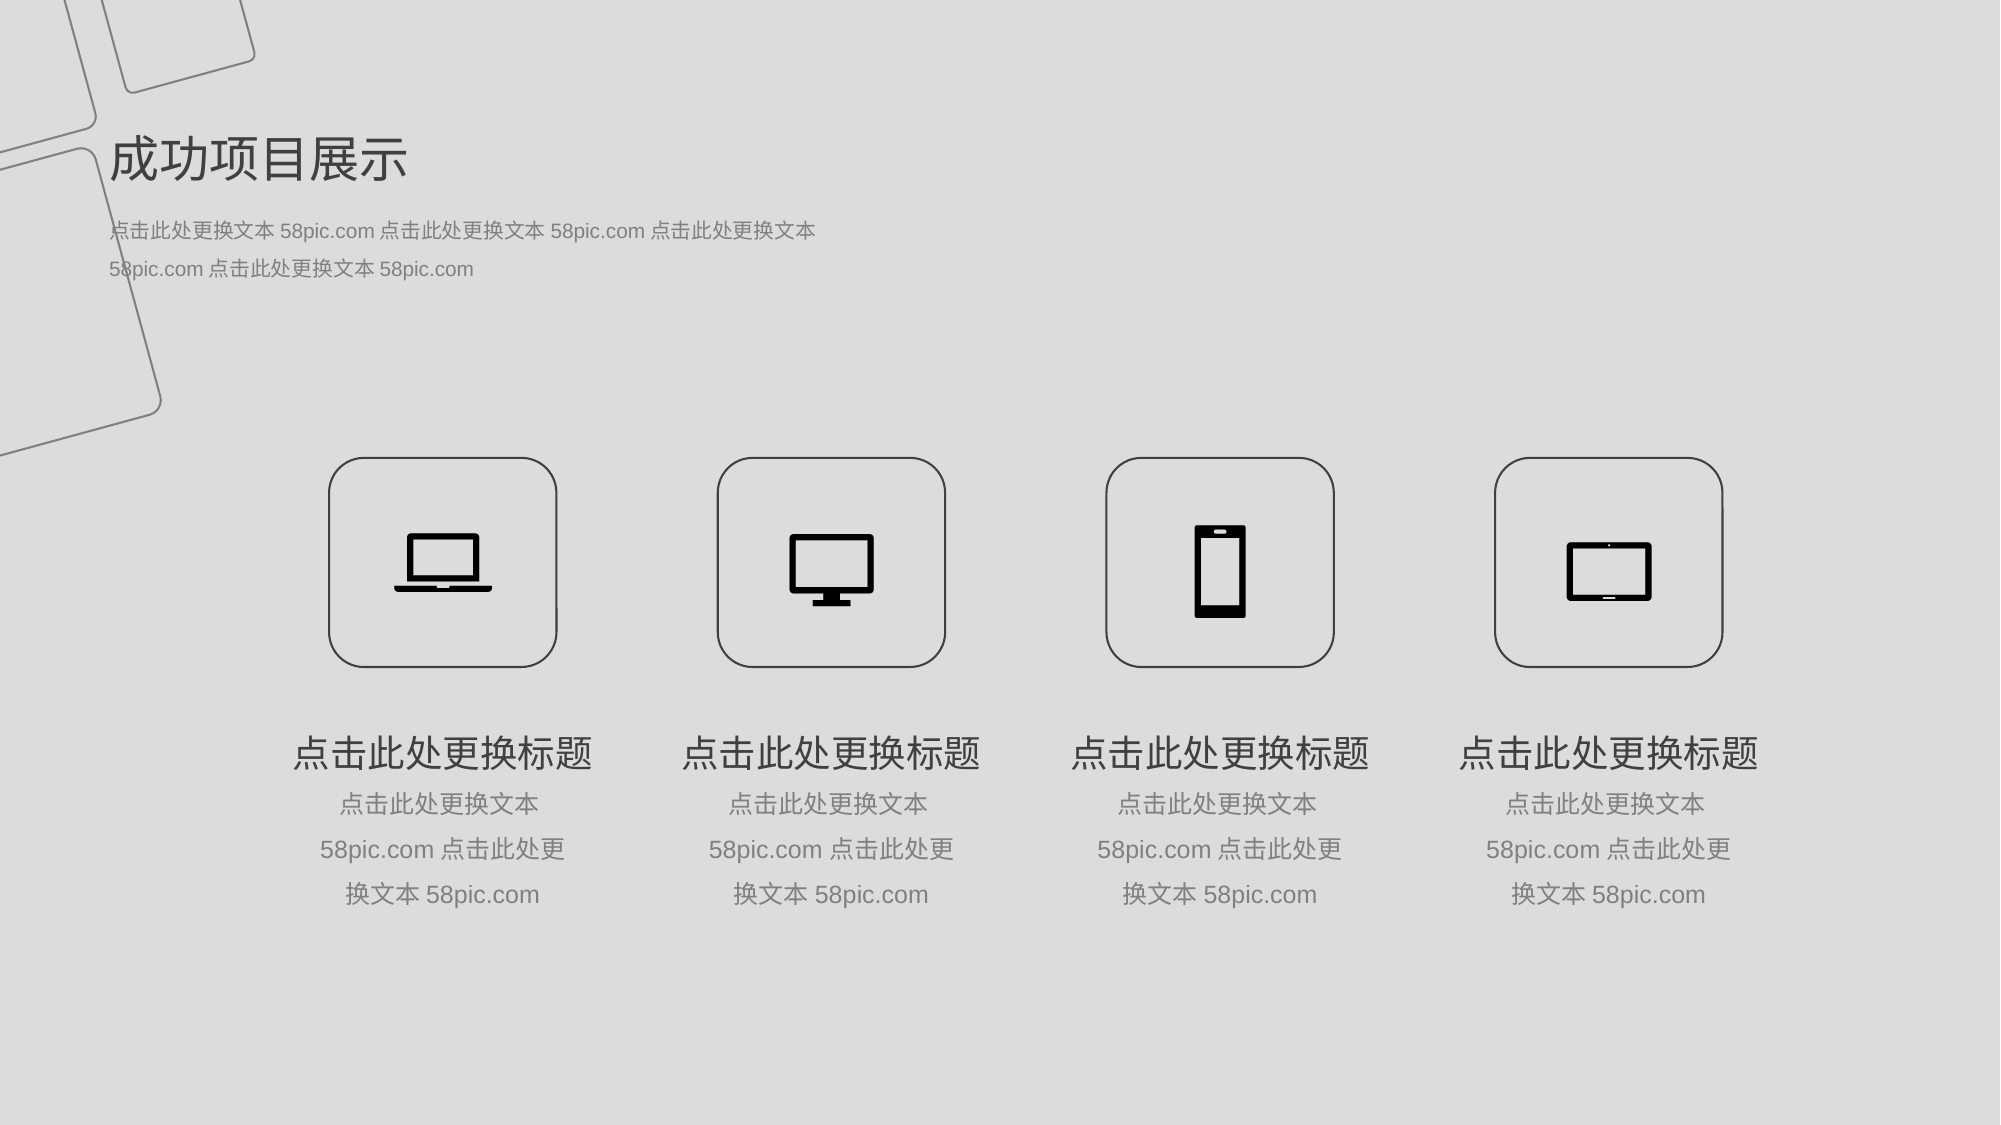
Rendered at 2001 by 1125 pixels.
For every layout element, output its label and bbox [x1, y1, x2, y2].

text_box [329, 457, 1723, 668]
text_box [270, 702, 1782, 912]
text_box [0, 0, 895, 449]
text_box [392, 512, 1660, 623]
